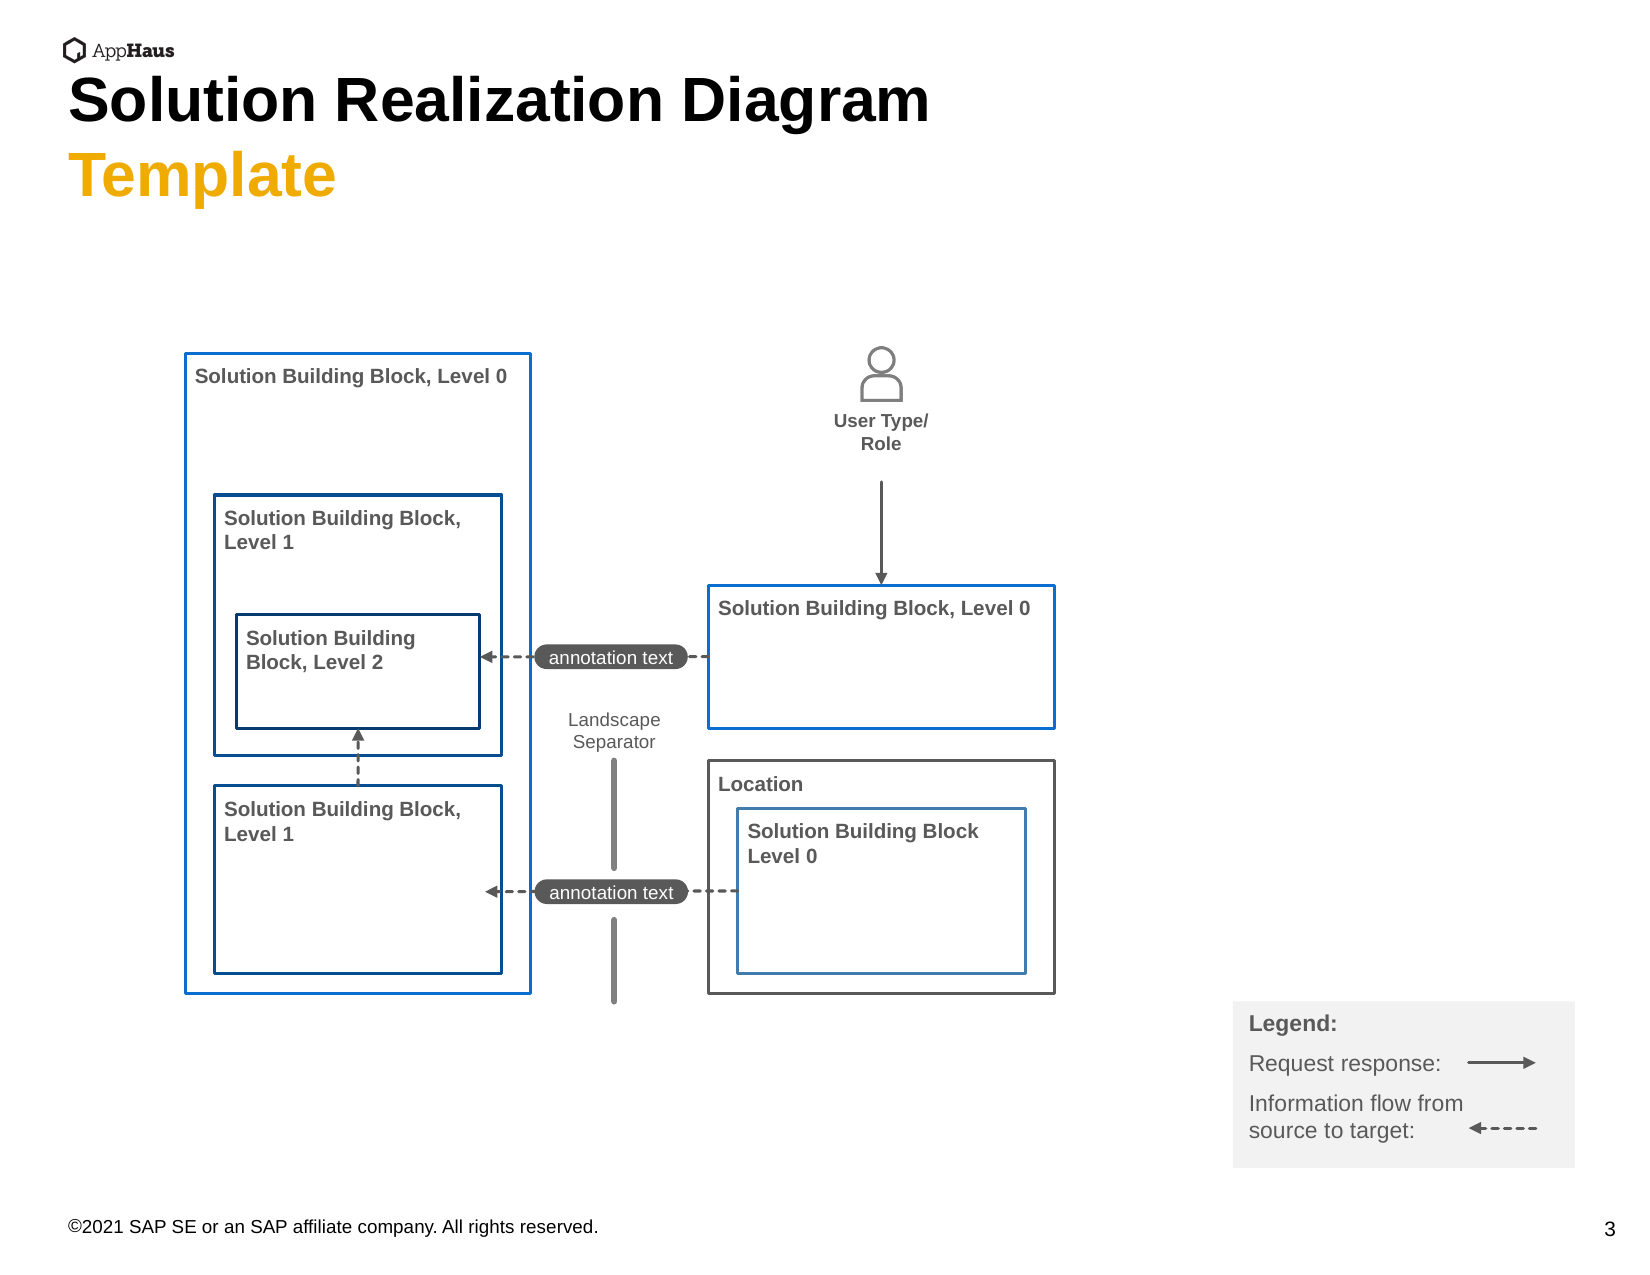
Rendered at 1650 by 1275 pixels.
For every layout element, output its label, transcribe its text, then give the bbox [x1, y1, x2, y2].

text_box Legend: Request response: Information flow from source to target: [1235, 995, 1504, 1157]
text_box Solution Building Block, Level 0 [707, 584, 1056, 730]
text_box annotation text [532, 642, 690, 656]
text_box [819, 346, 943, 450]
text_box Location [707, 759, 1056, 995]
text_box Solution Building Block, Level 2 [235, 613, 481, 730]
picture [52, 31, 257, 76]
text_box Landscape Separator [546, 701, 682, 759]
text_box [1232, 1001, 1575, 1168]
text_box Solution Building Block, Level 1 [213, 493, 503, 757]
text_box Solution Building Block, Level 0 [184, 352, 532, 995]
text_box Solution Building Block, Level 1 [213, 784, 503, 975]
text_box annotation text [533, 877, 690, 889]
text_box Solution Realization Diagram Template [68, 59, 1074, 210]
text_box Solution Building Block Level 0 [736, 807, 1027, 975]
text_box annotation text [537, 667, 685, 671]
